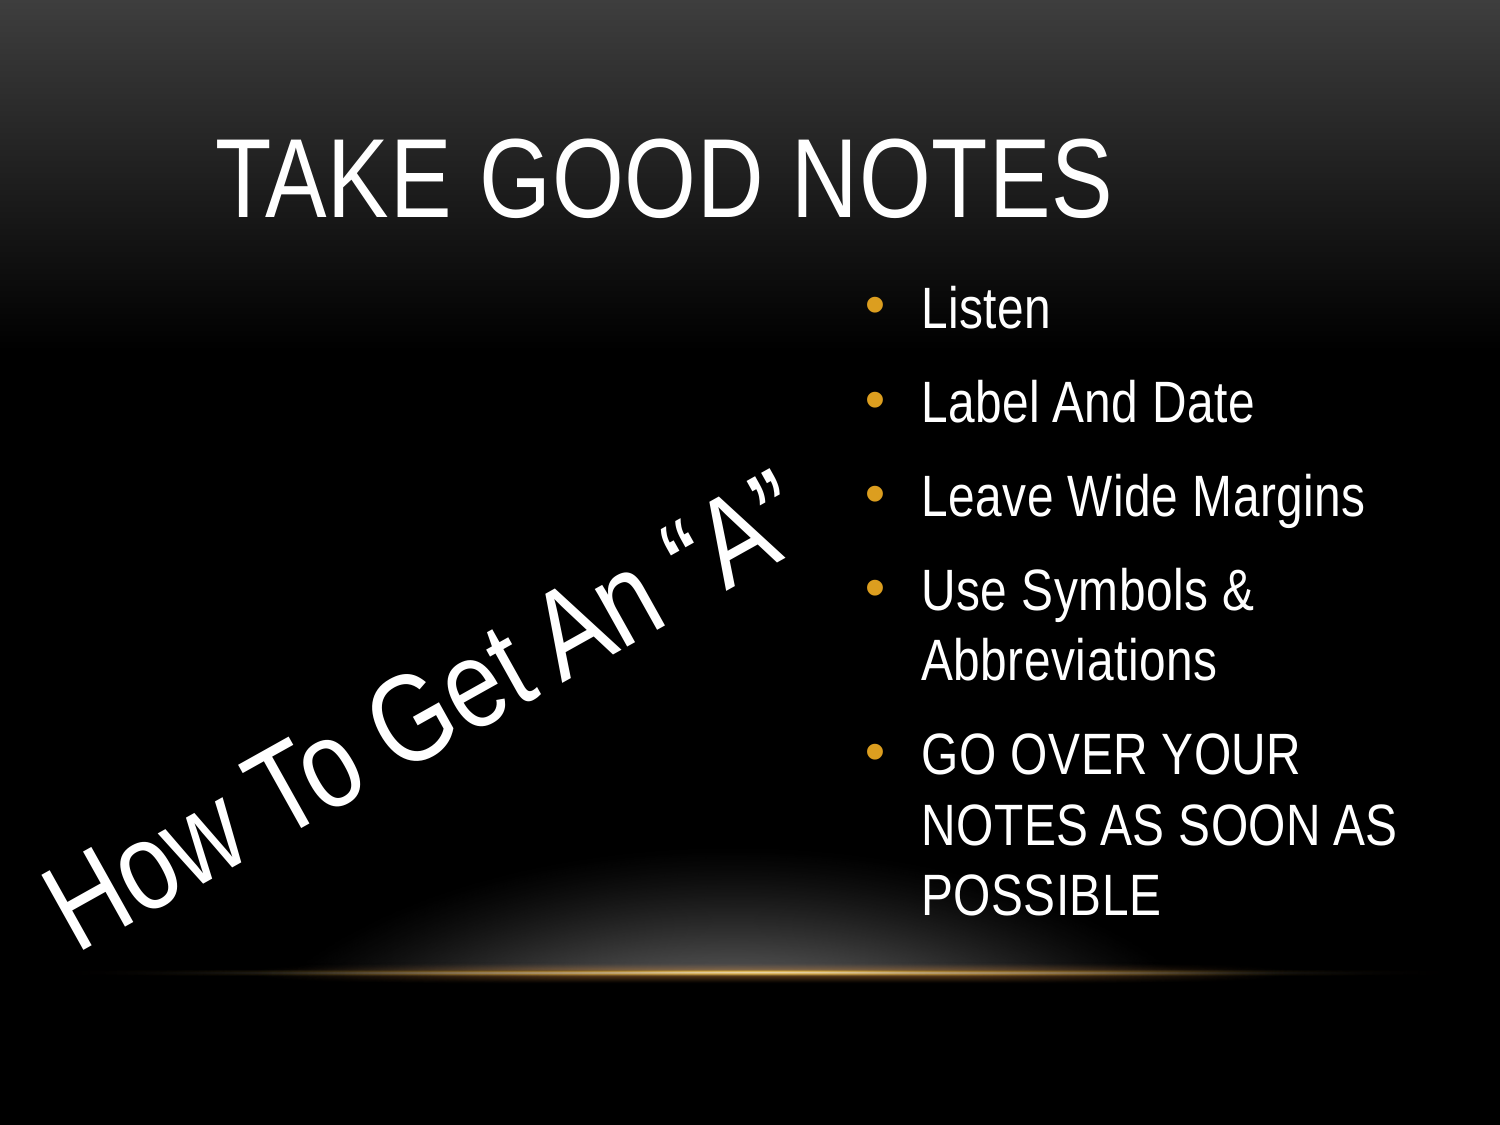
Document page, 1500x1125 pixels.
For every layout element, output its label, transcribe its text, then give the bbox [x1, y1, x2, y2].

picture [0, 0, 1500, 1125]
text_box How To Get An “A” [0, 403, 869, 991]
title Take Good Notes [200, 50, 1163, 248]
list Listen Label And Date Leave Wide Margins Use Symbols & Abbreviations GO OVER YOUR NOTES AS SOON AS POSSIBLE [849, 262, 1475, 1000]
